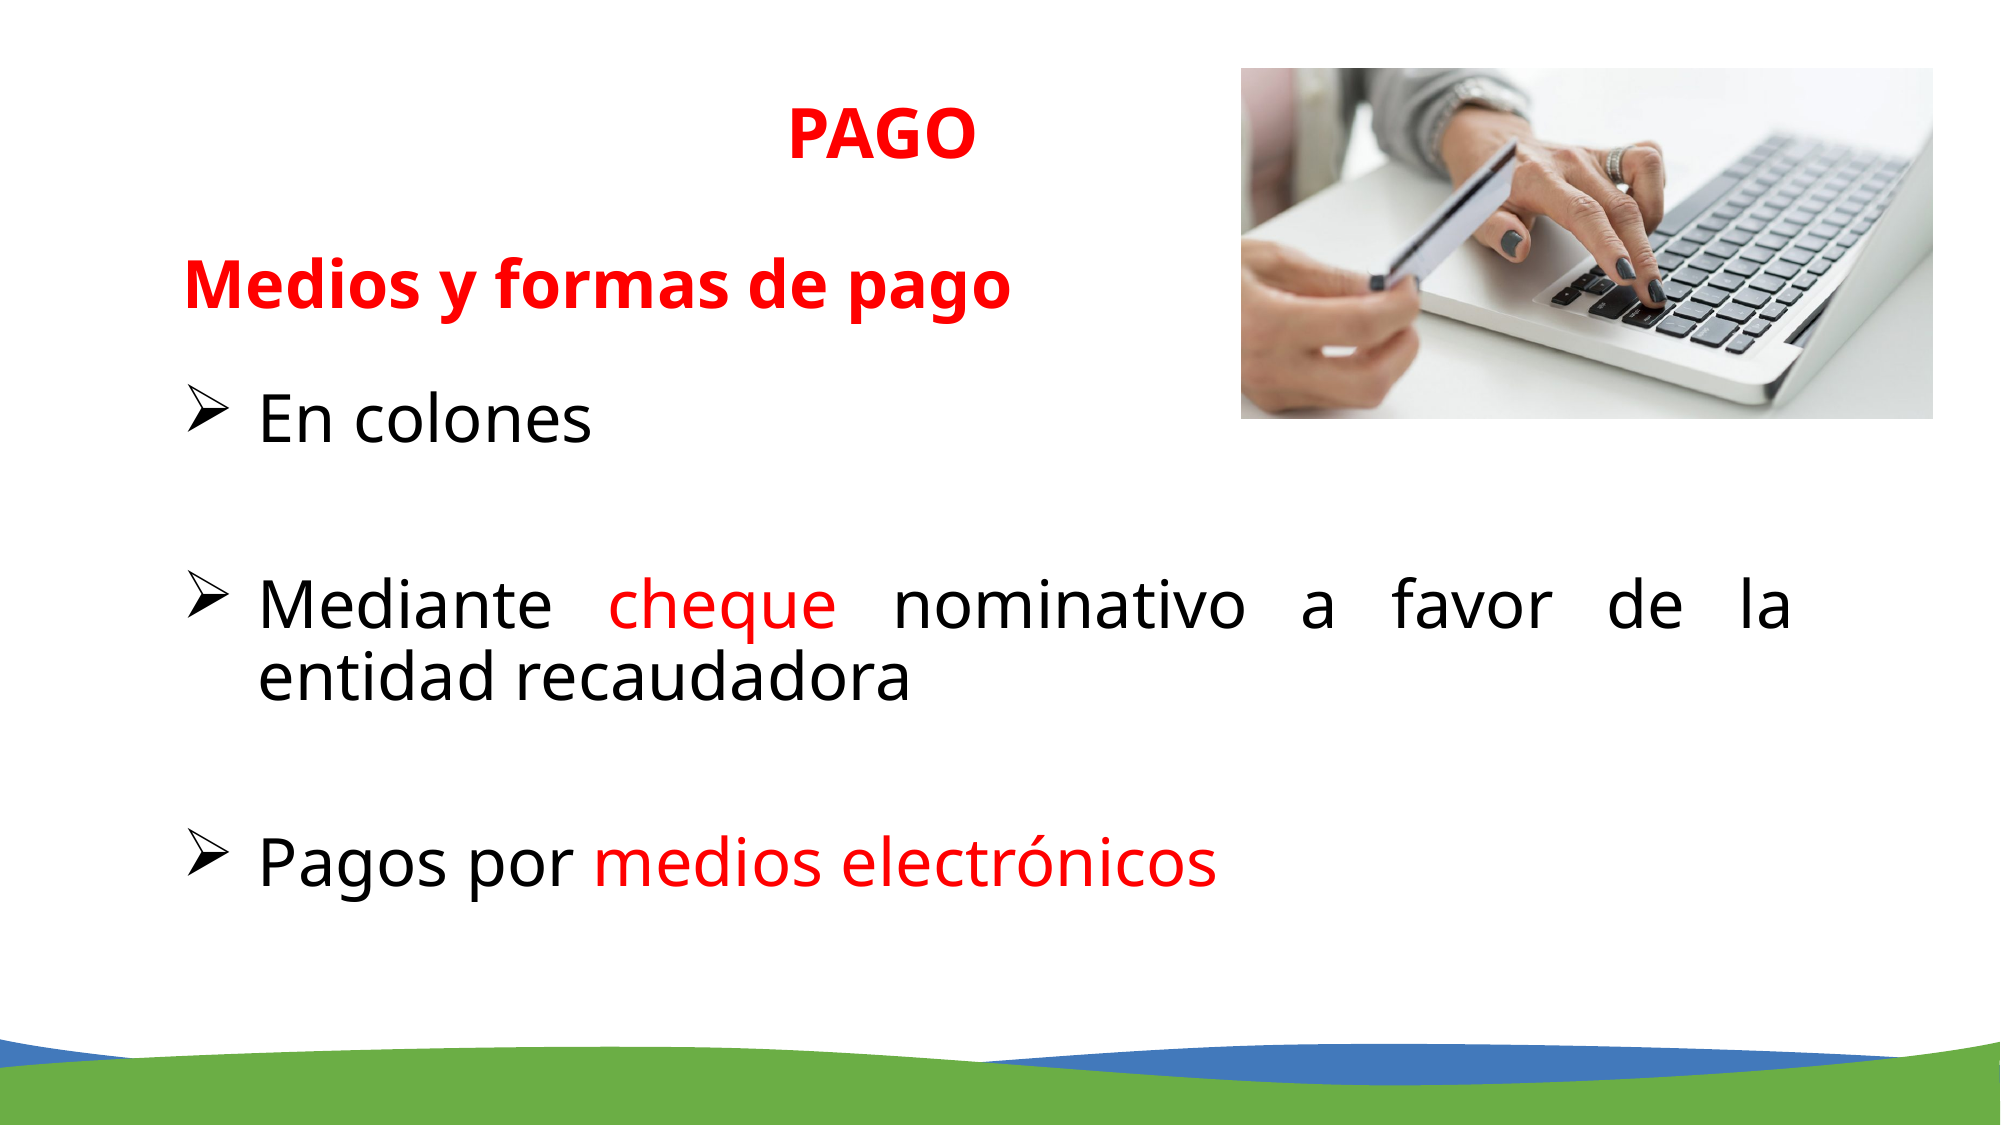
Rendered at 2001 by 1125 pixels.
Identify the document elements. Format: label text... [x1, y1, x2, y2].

text_box Medios y formas de pago En colones Mediante cheque nominativo a favor de la entidad recaudadora Pagos por medios electrónicos [167, 243, 1810, 1038]
title PAGO [771, 90, 1074, 182]
picture [1241, 68, 1933, 419]
